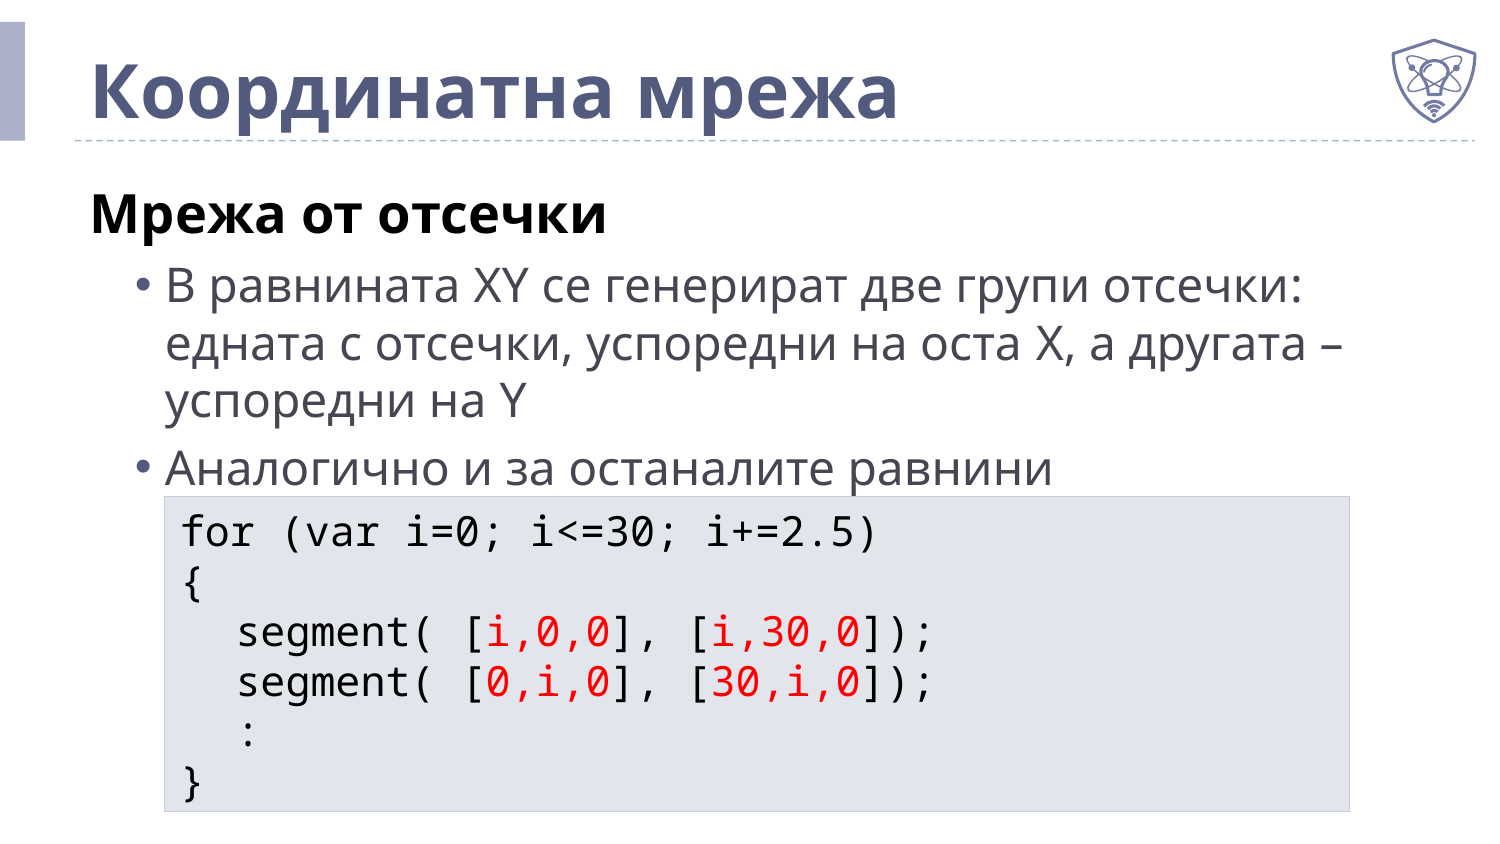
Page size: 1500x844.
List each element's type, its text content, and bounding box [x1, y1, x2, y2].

list Мрежа от отсечки В равнината XY се генерират две групи отсечки: едната с отсечки, успоредни на оста X, а другата – успоредни на Y Аналогично и за останалите равнини [75, 171, 1475, 835]
title Координатна мрежа [75, 18, 1475, 141]
text_box for (var i=0; i<=30; i+=2.5) { segment( [i,0,0], [i,30,0]); segment( [0,i,0], [30,i,0]); : } [164, 496, 1350, 812]
